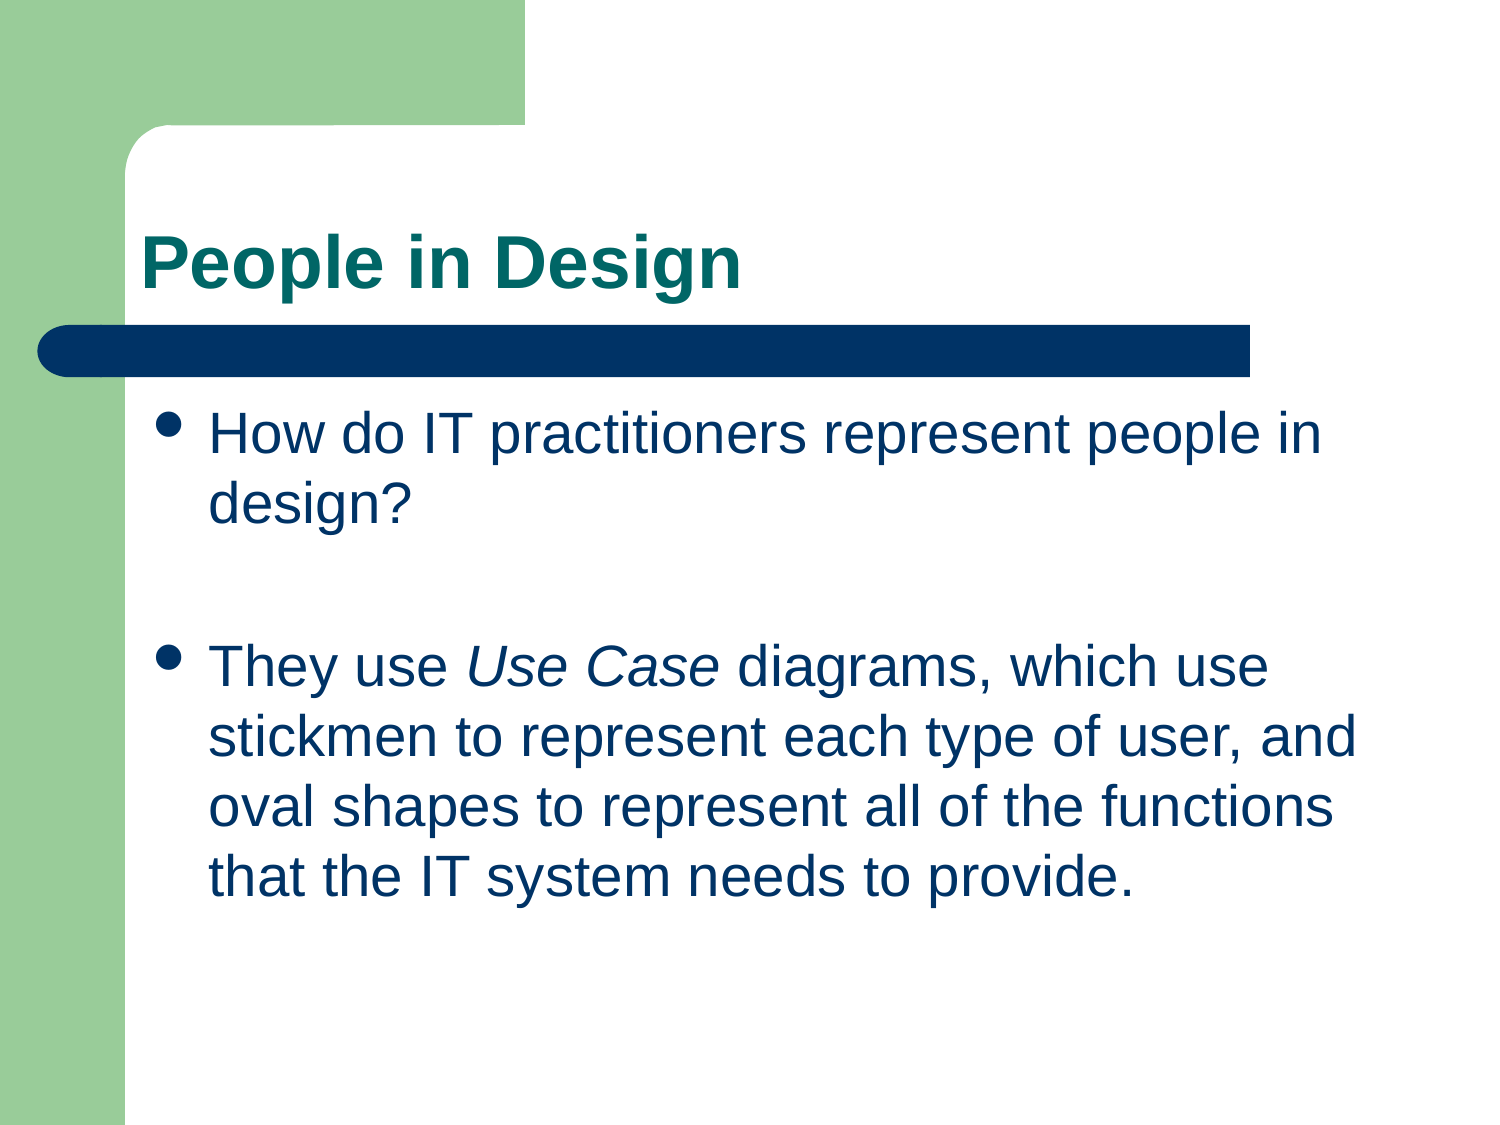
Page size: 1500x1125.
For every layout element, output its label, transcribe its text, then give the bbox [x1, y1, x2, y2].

title People in Design [124, 124, 1426, 313]
list How do IT practitioners represent people in design? They use Use Case diagrams, which use stickmen to represent each type of user, and oval shapes to represent all of the functions that the IT system needs to provide. [137, 387, 1400, 999]
